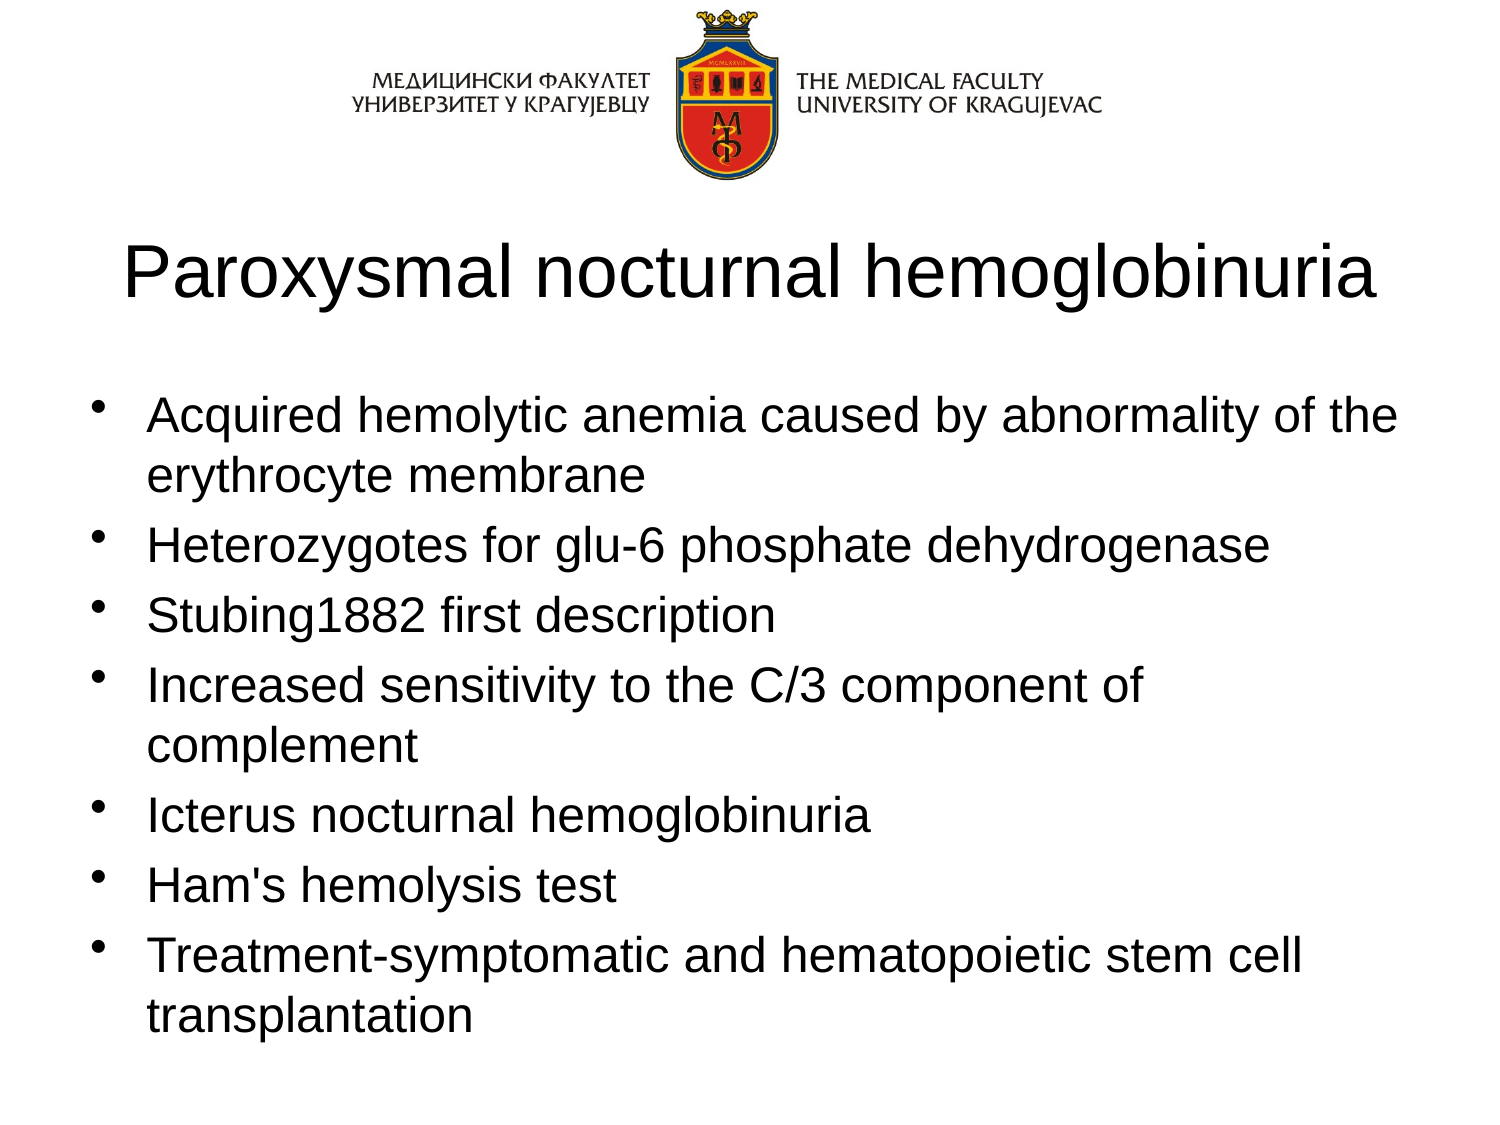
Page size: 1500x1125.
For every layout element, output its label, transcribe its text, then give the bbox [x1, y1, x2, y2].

title Paroxysmal nocturnal hemoglobinuria [74, 173, 1426, 362]
picture [328, 0, 1125, 173]
list Acquired hemolytic anemia caused by abnormality of the erythrocyte membrane Heterozygotes for glu-6 phosphate dehydrogenase Stubing1882 first description Increased sensitivity to the C/3 component of complement Icterus nocturnal hemoglobinuria Ham's hemolysis test Treatment-symptomatic and hematopoietic stem cell transplantation [74, 374, 1426, 1118]
